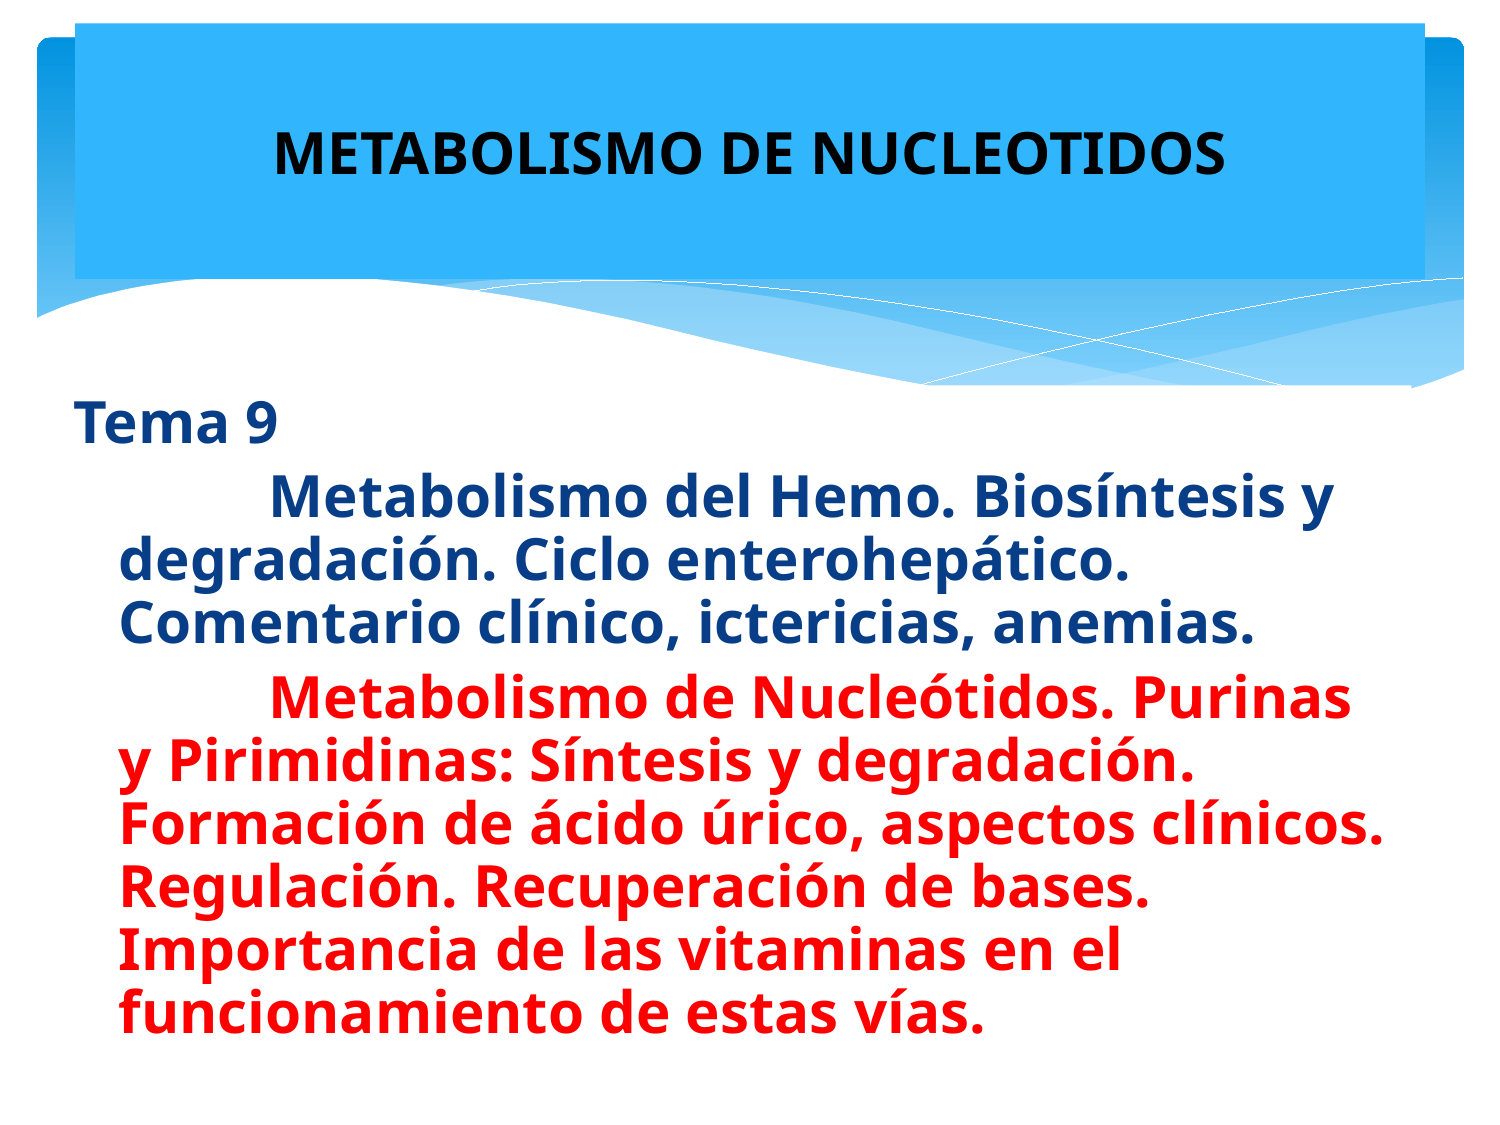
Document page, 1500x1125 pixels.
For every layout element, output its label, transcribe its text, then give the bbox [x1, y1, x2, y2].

title METABOLISMO DE NUCLEOTIDOS [75, 23, 1425, 279]
list Tema 9 Metabolismo del Hemo. Biosíntesis y degradación. Ciclo enterohepático. Comentario clínico, ictericias, anemias. Metabolismo de Nucleótidos. Purinas y Pirimidinas: Síntesis y degradación. Formación de ácido úrico, aspectos clínicos. Regulación. Recuperación de bases. Importancia de las vitaminas en el funcionamiento de estas vías. [58, 385, 1412, 1035]
